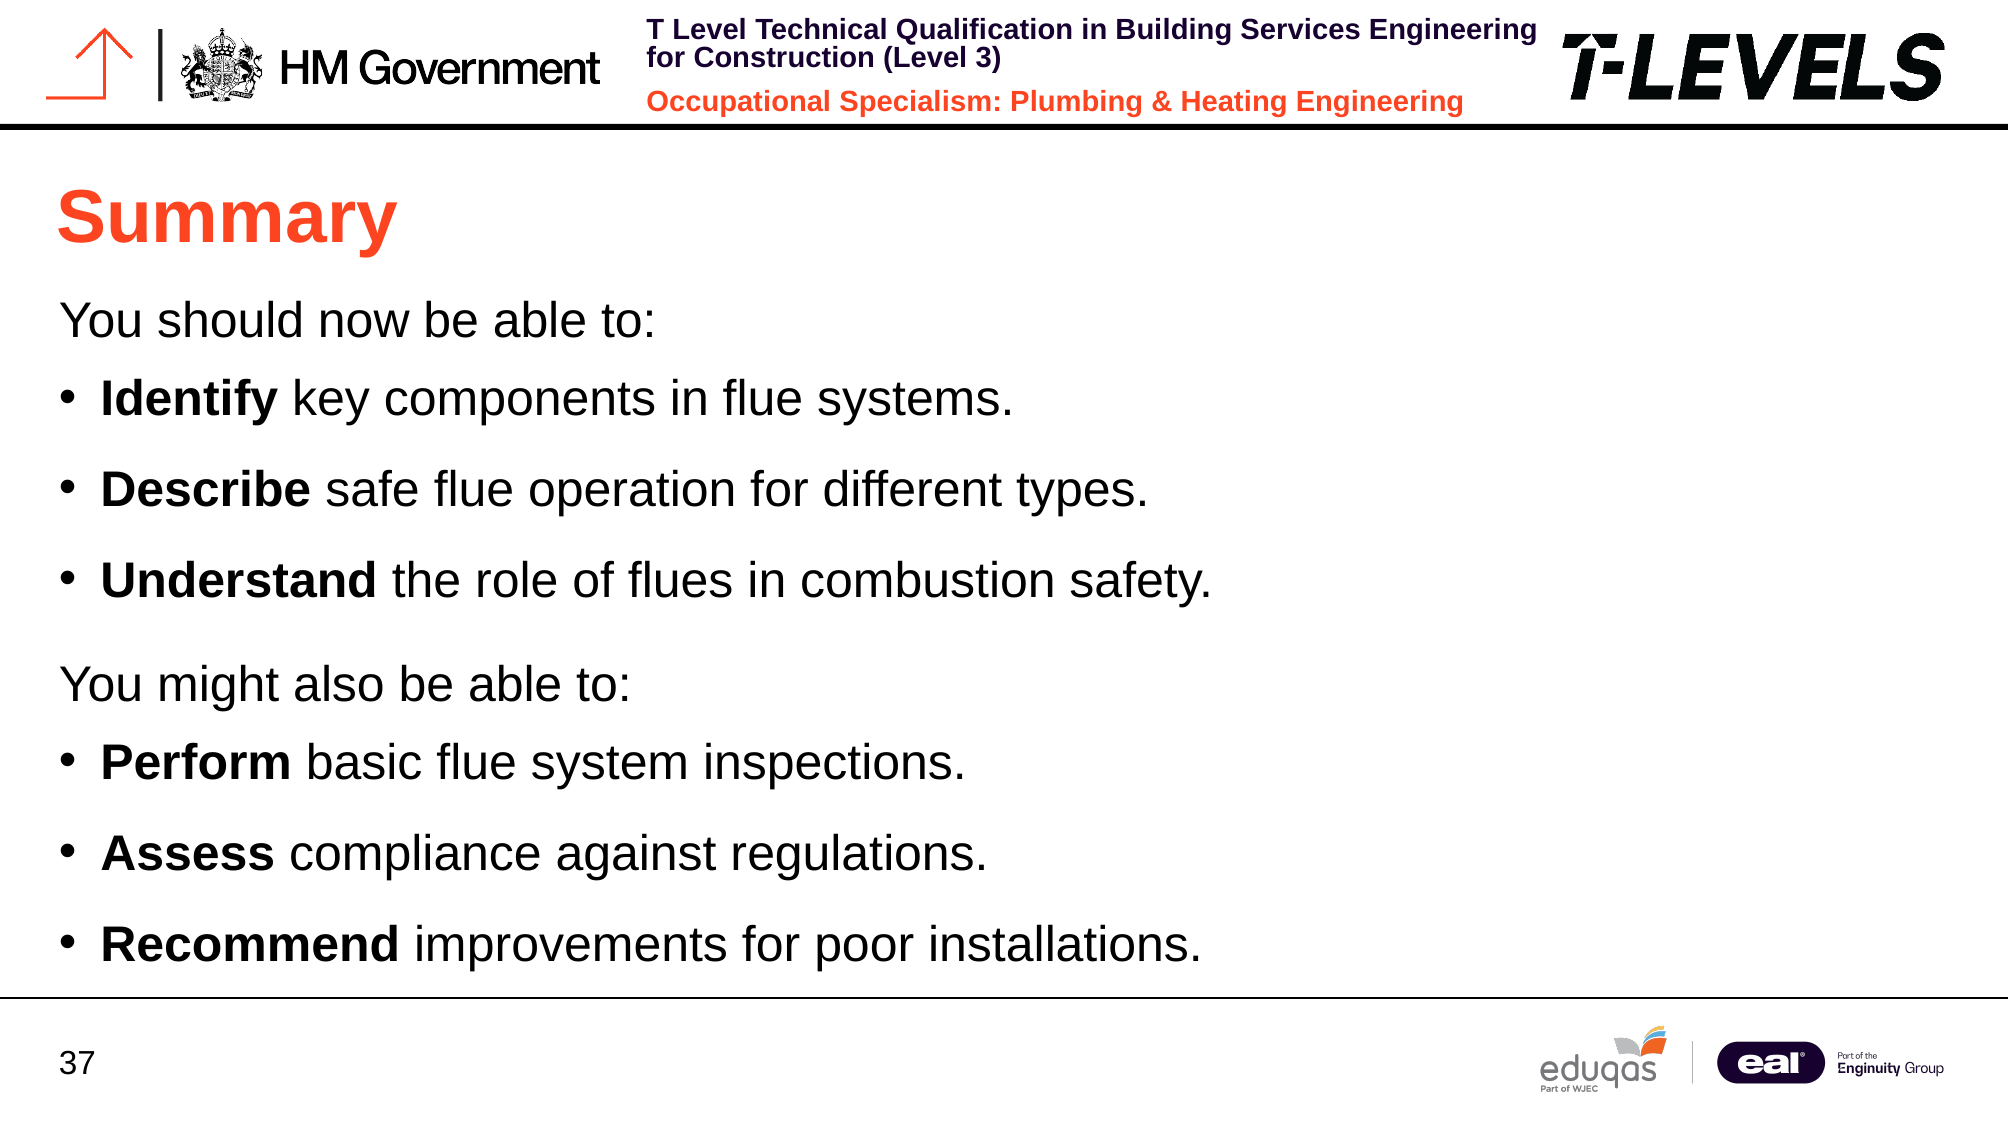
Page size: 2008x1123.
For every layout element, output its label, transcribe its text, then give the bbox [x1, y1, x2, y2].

picture [41, 27, 139, 100]
title Summary [41, 111, 1949, 314]
picture [158, 28, 600, 102]
picture [1543, 25, 1964, 108]
list You should now be able to: Identify key components in flue systems. Describe safe flue operation for different types. Understand the role of flues in combustion safety. You might also be able to: Perform basic flue system inspections. Assess compliance against regulations. Recommend improvements for poor installations. [59, 281, 1926, 975]
picture [1535, 1021, 1949, 1097]
